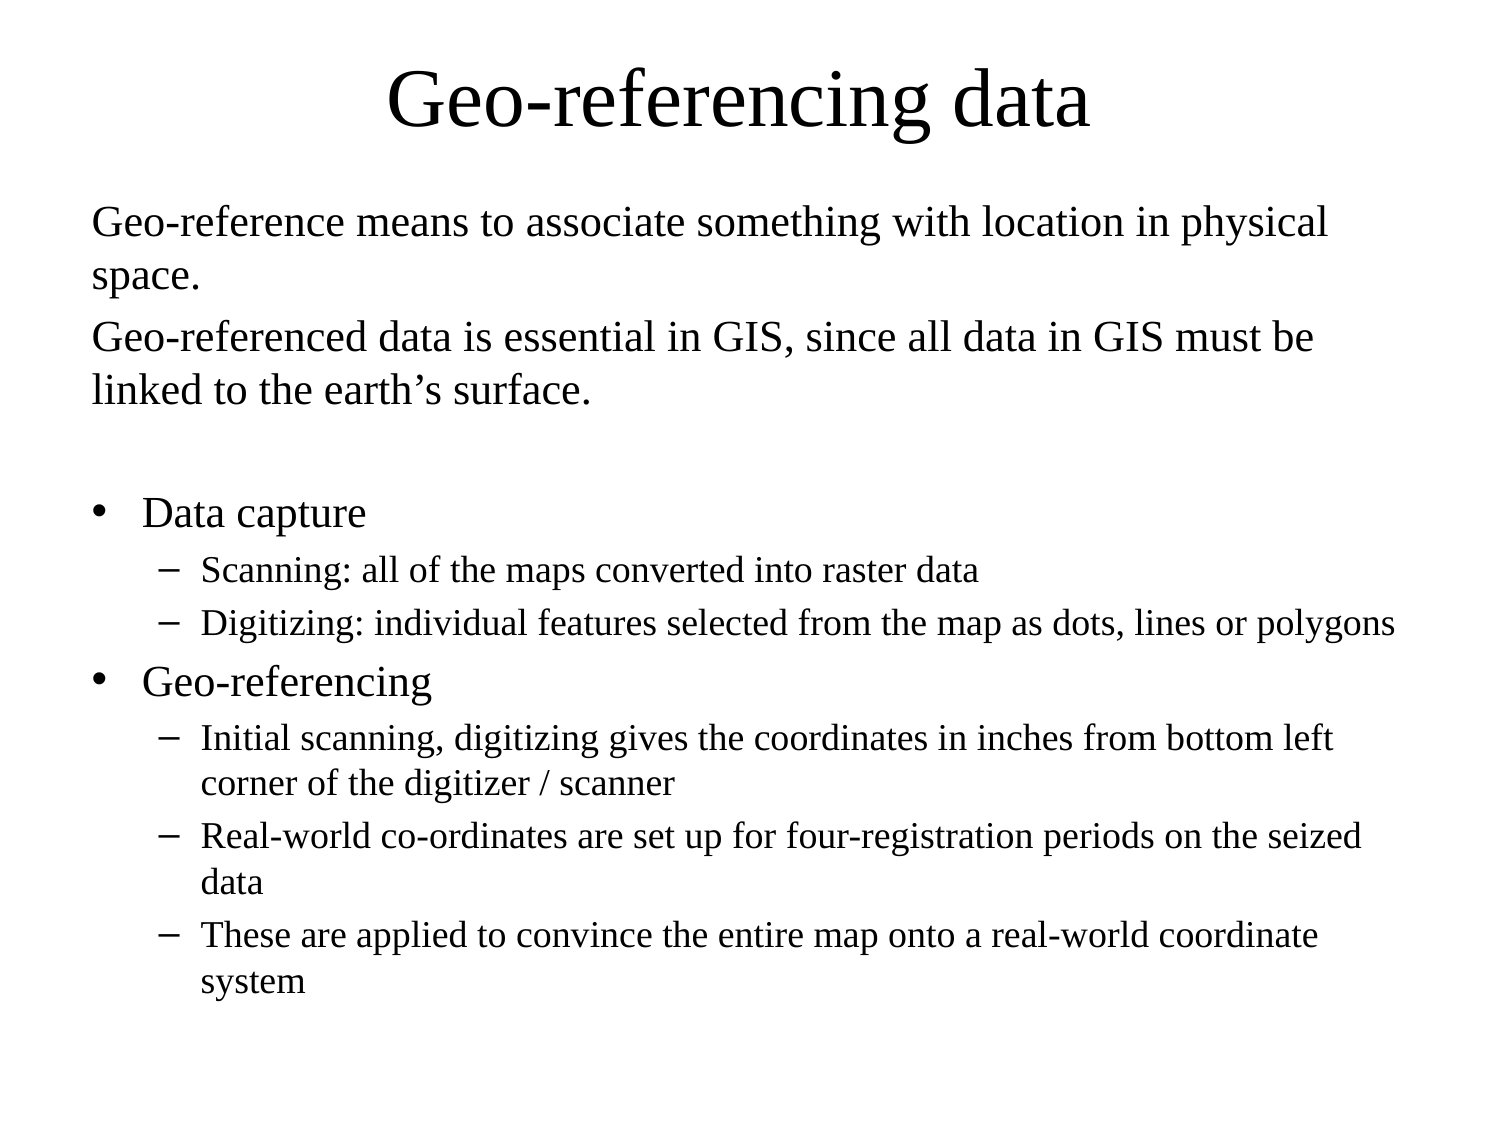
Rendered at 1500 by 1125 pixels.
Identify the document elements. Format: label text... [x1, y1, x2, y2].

title Geo-referencing data [64, 30, 1415, 157]
list Geo-reference means to associate something with location in physical space. Geo-referenced data is essential in GIS, since all data in GIS must be linked to the earth’s surface. Data capture Scanning: all of the maps converted into raster data Digitizing: individual features selected from the map as dots, lines or polygons Geo-referencing Initial scanning, digitizing gives the coordinates in inches from bottom left corner of the digitizer / scanner Real-world co-ordinates are set up for four-registration periods on the seized data These are applied to convince the entire map onto a real-world coordinate system [76, 184, 1427, 1047]
